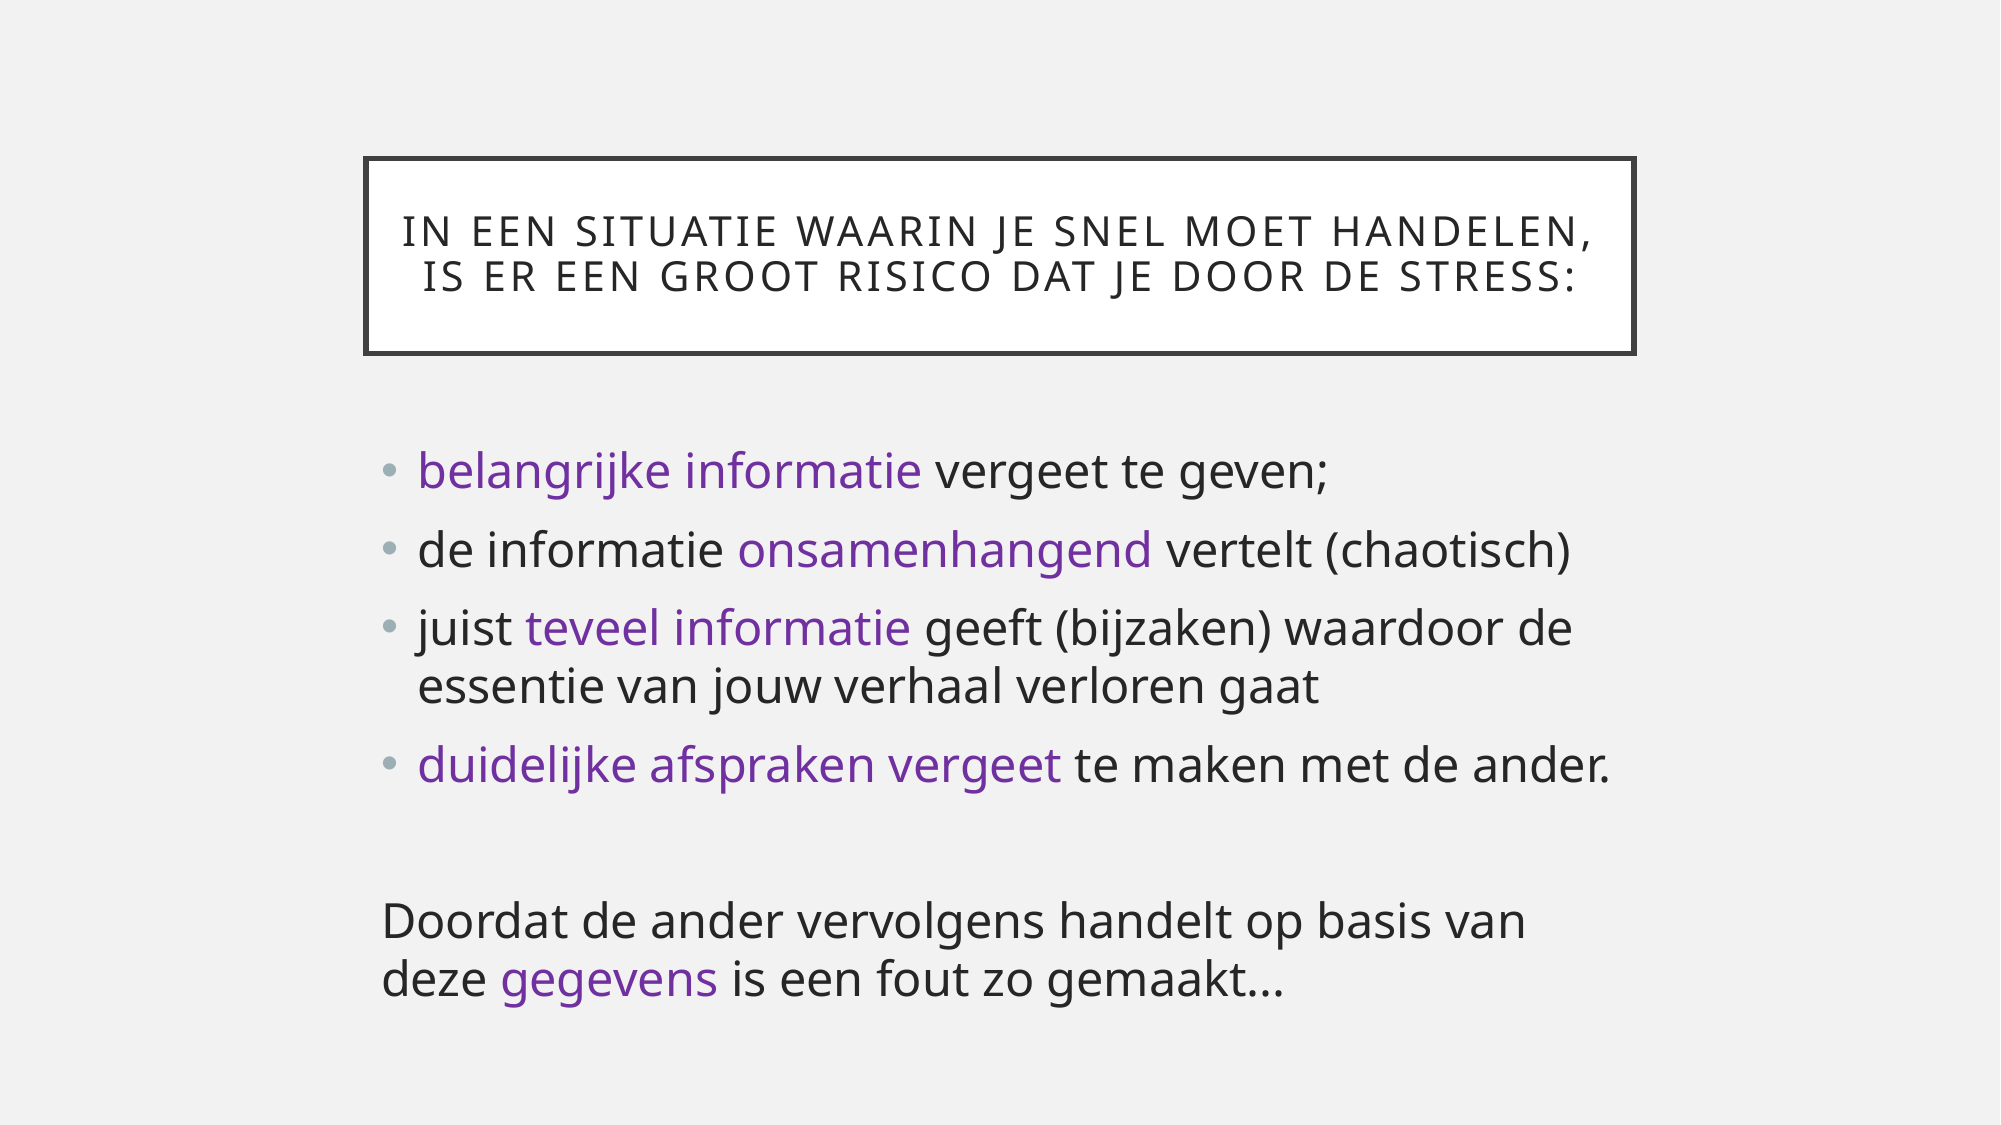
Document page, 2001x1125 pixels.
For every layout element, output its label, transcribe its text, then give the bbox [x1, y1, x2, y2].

list belangrijke informatie vergeet te geven; de informatie onsamenhangend vertelt (chaotisch) juist teveel informatie geeft (bijzaken) waardoor de essentie van jouw verhaal verloren gaat duidelijke afspraken vergeet te maken met de ander. Doordat de ander vervolgens handelt op basis van deze gegevens is een fout zo gemaakt... [366, 432, 1634, 1070]
title In een situatie waarin je snel moet handelen, is er een groot risico dat je door de stress: [363, 156, 1637, 356]
